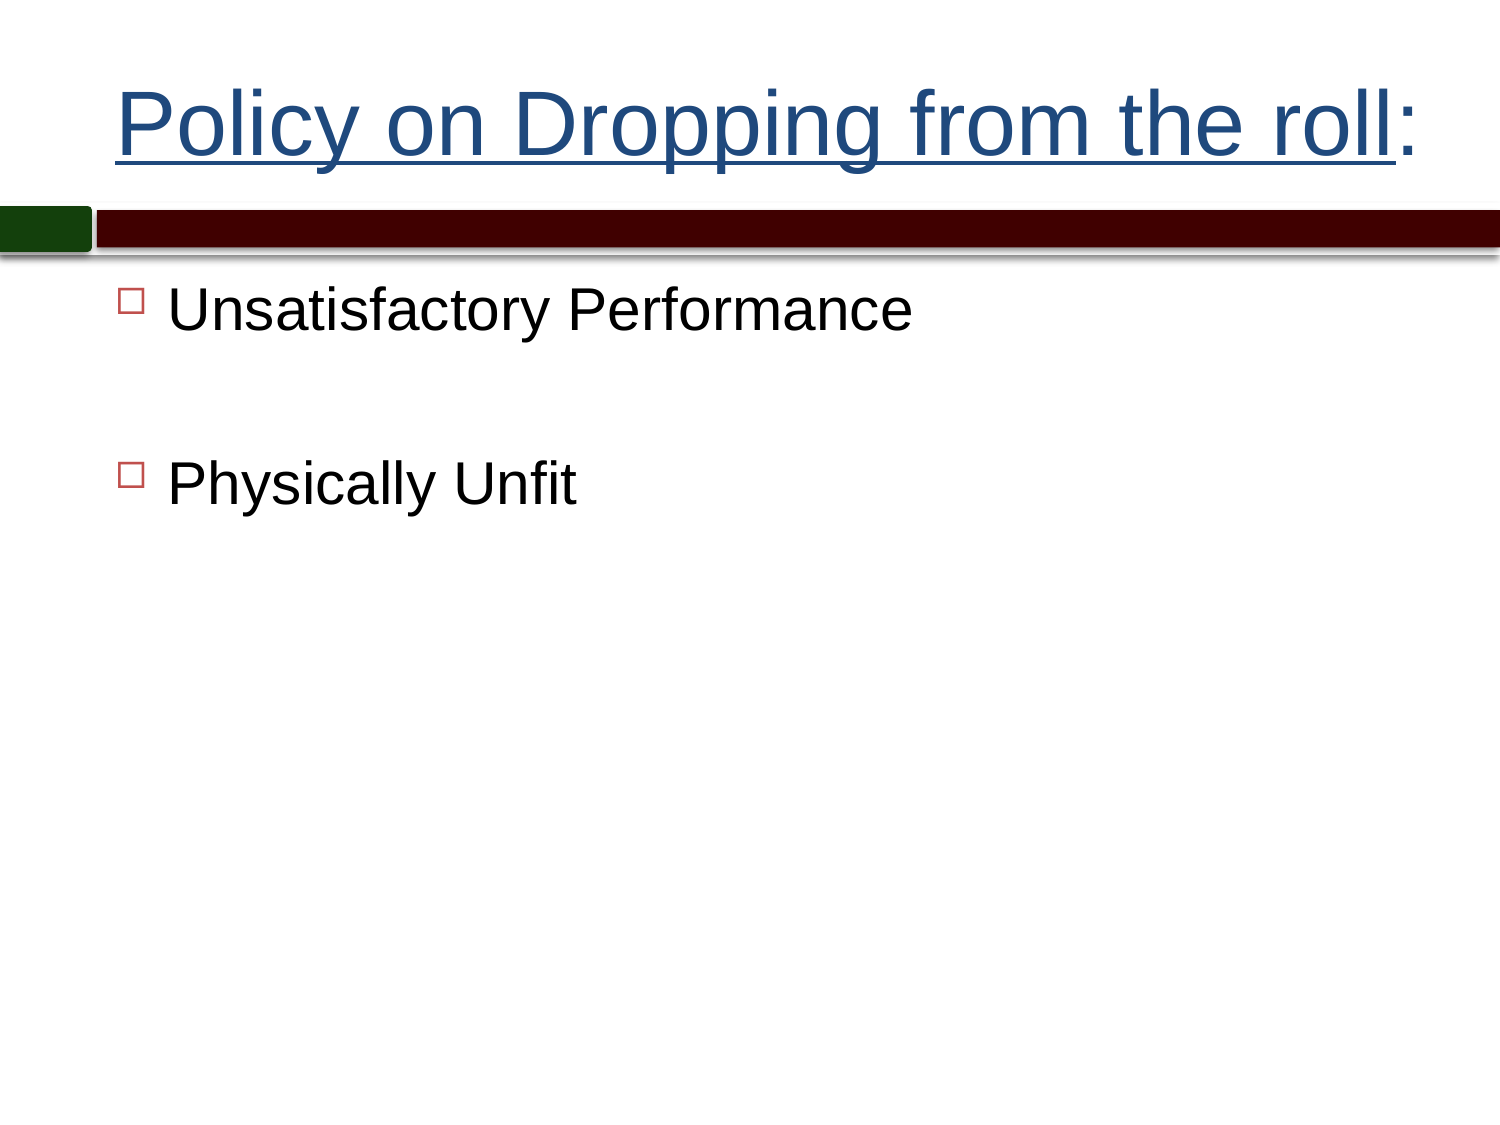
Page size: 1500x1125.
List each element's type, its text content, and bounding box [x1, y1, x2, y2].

title Policy on Dropping from the roll: [100, 37, 1438, 200]
list Unsatisfactory Performance Physically Unfit [100, 262, 1438, 1000]
